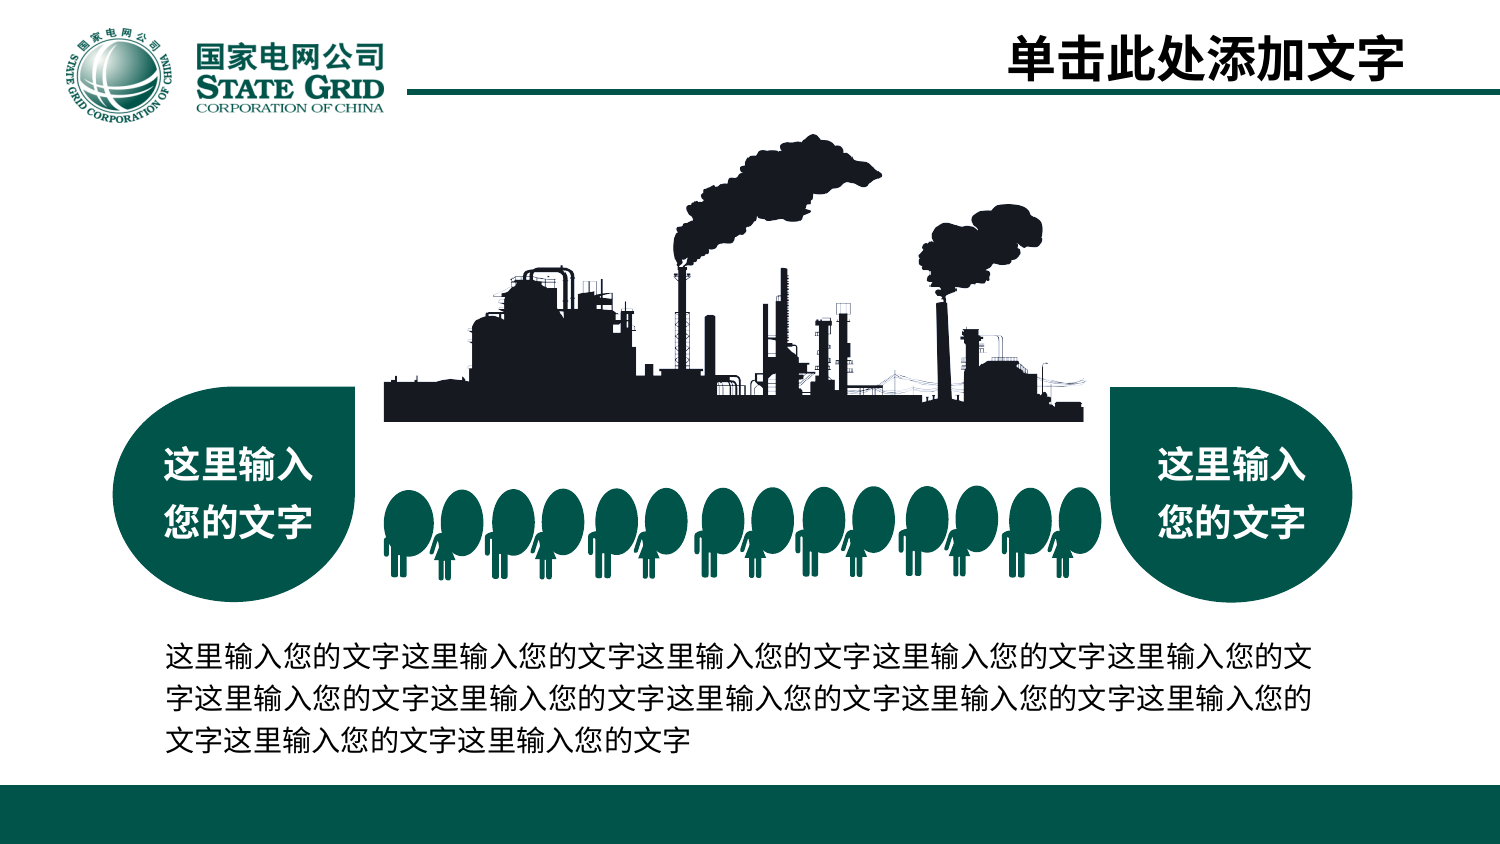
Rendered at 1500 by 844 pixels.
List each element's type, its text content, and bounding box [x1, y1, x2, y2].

text_box 这里输入您的文字这里输入您的文字这里输入您的文字这里输入您的文字这里输入您的文字这里输入您的文字这里输入您的文字这里输入您的文字这里输入您的文字这里输入您的文字这里输入您的文字这里输入您的文字 [150, 623, 1329, 765]
picture [66, 28, 384, 123]
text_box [383, 485, 1102, 581]
picture [383, 134, 1087, 423]
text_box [112, 386, 356, 603]
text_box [1109, 386, 1353, 603]
